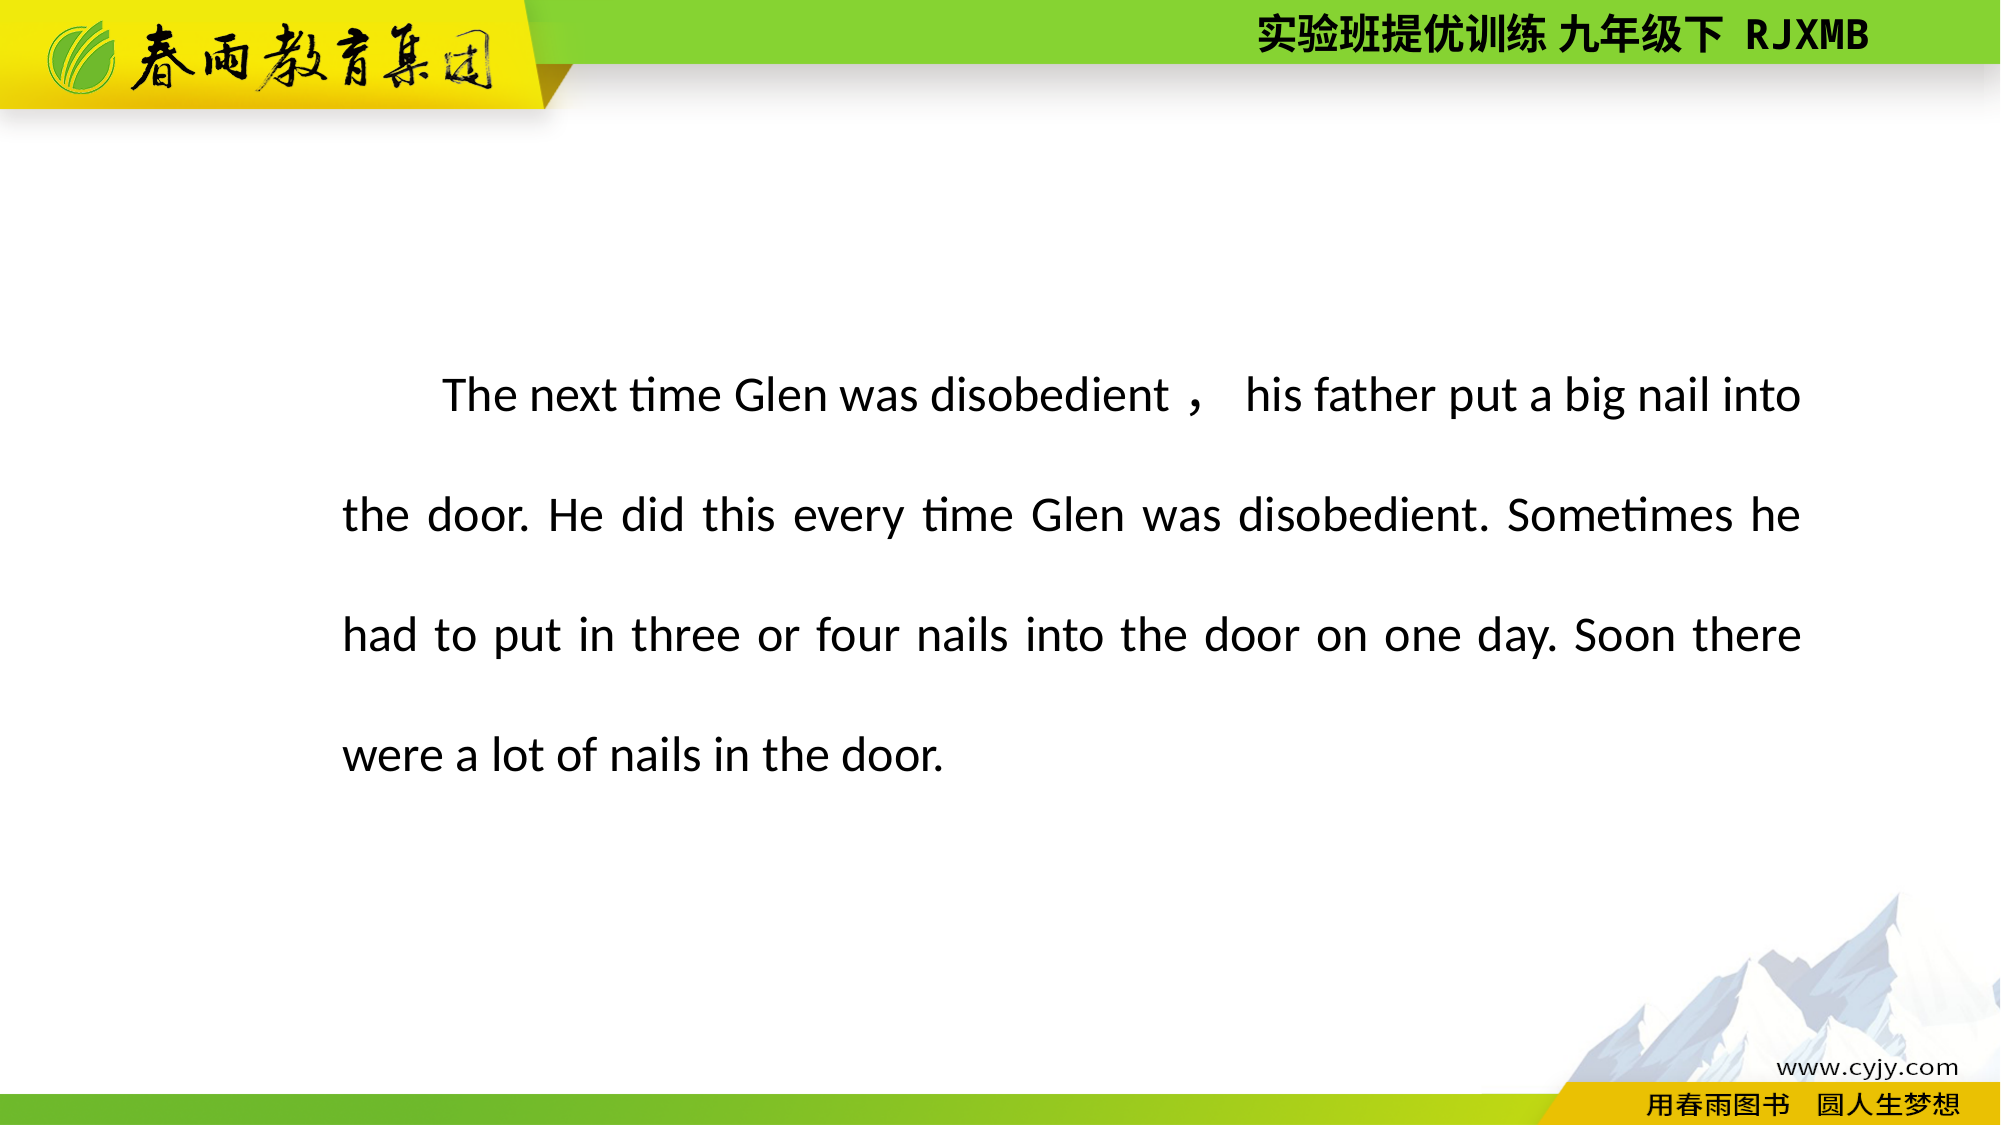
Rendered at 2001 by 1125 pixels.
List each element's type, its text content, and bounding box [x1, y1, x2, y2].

picture [0, 0, 2001, 1125]
text_box The next time Glen was disobedient，his father put a big nail into the door. He did this every time Glen was disobedient. Sometimes he had to put in three or four nails into the door on one day. Soon there were a lot of nails in the door. [327, 294, 1818, 789]
